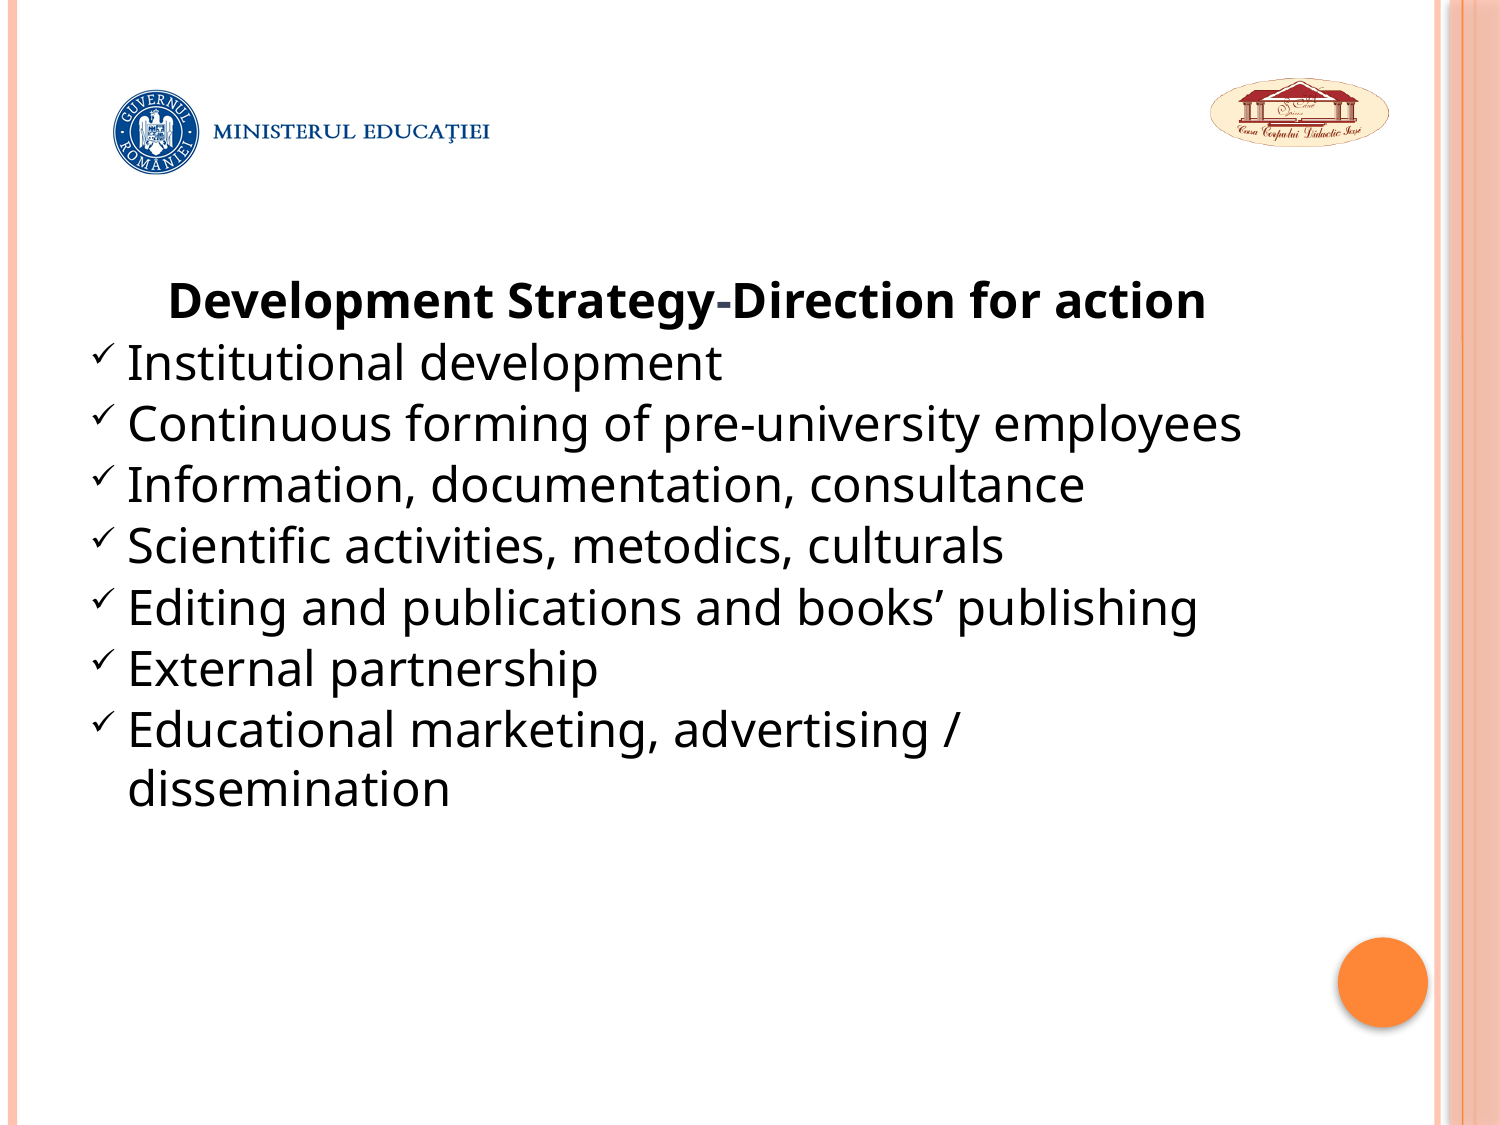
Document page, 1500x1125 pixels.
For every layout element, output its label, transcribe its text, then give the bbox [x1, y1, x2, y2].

picture [111, 89, 491, 175]
list Development Strategy-Direction for action Institutional development Continuous forming of pre-university employees Information, documentation, consultance Scientific activities, metodics, culturals Editing and publications and books’ publishing External partnership Educational marketing, advertising / dissemination [75, 262, 1300, 1062]
picture [1210, 77, 1391, 148]
